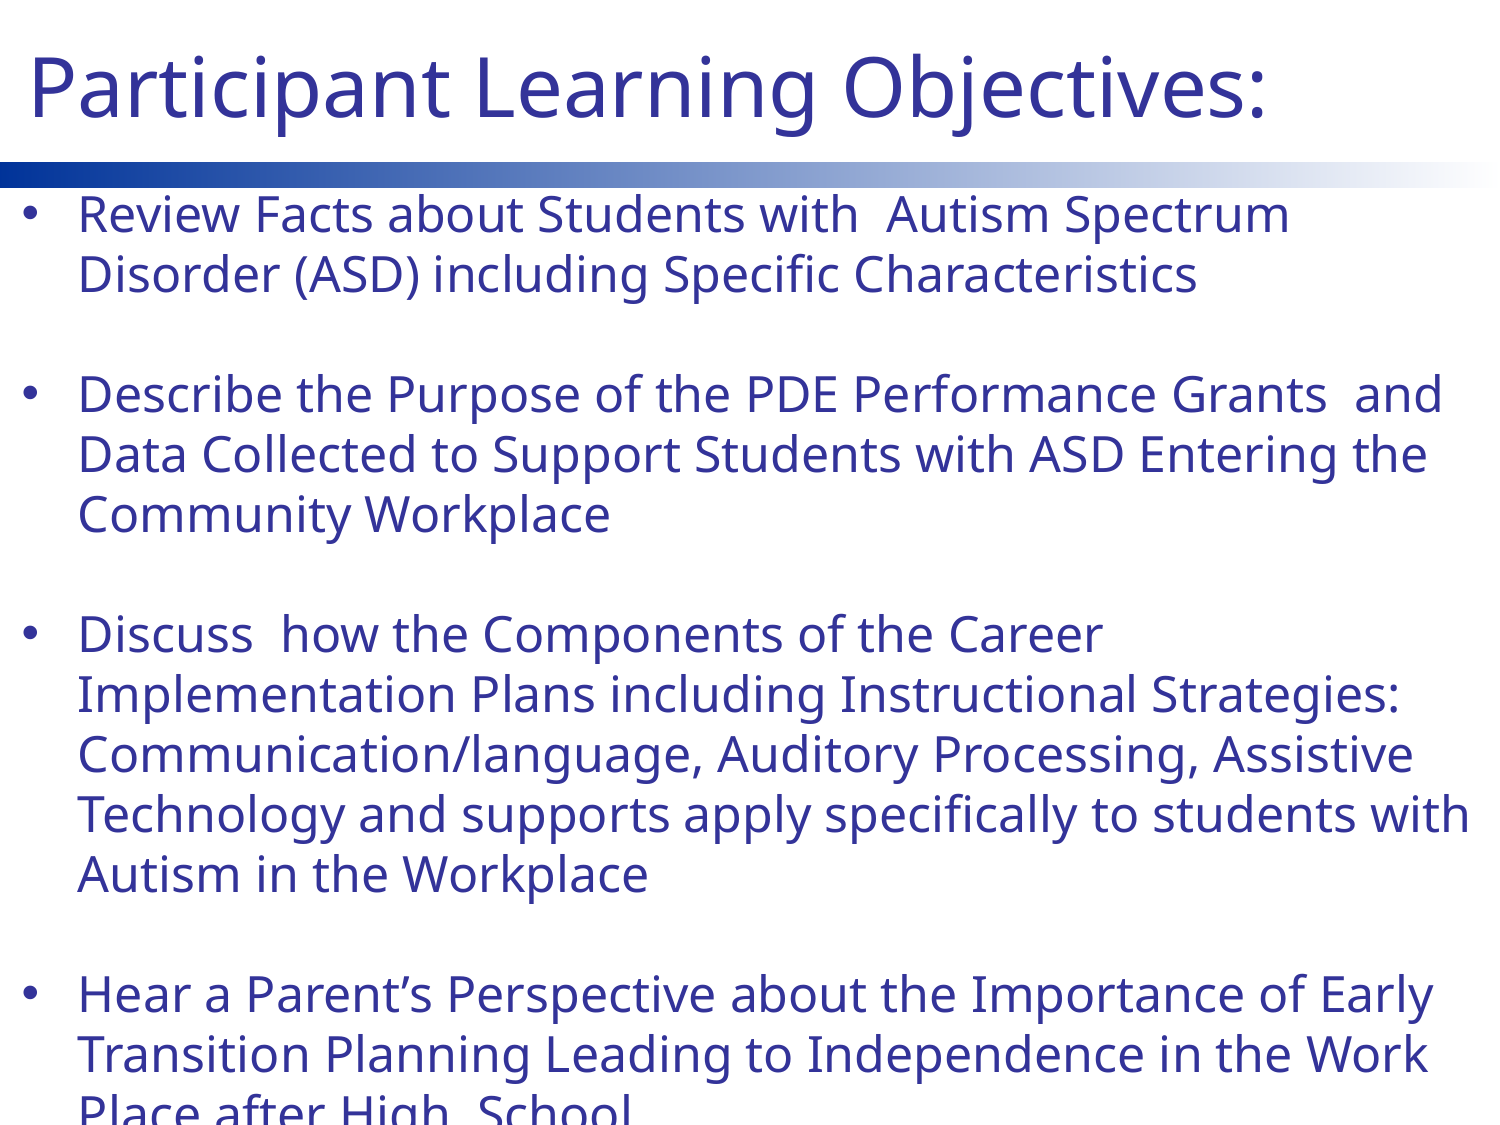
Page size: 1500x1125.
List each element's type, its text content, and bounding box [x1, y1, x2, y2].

title Participant Learning Objectives: [12, 37, 1500, 130]
text_box Review Facts about Students with Autism Spectrum Disorder (ASD) including Specific Characteristics Describe the Purpose of the PDE Performance Grants and Data Collected to Support Students with ASD Entering the Community Workplace Discuss how the Components of the Career Implementation Plans including Instructional Strategies: Communication/language, Auditory Processing, Assistive Technology and supports apply specifically to students with Autism in the Workplace Hear a Parent’s Perspective about the Importance of Early Transition Planning Leading to Independence in the Work Place after High School [6, 174, 1500, 1125]
